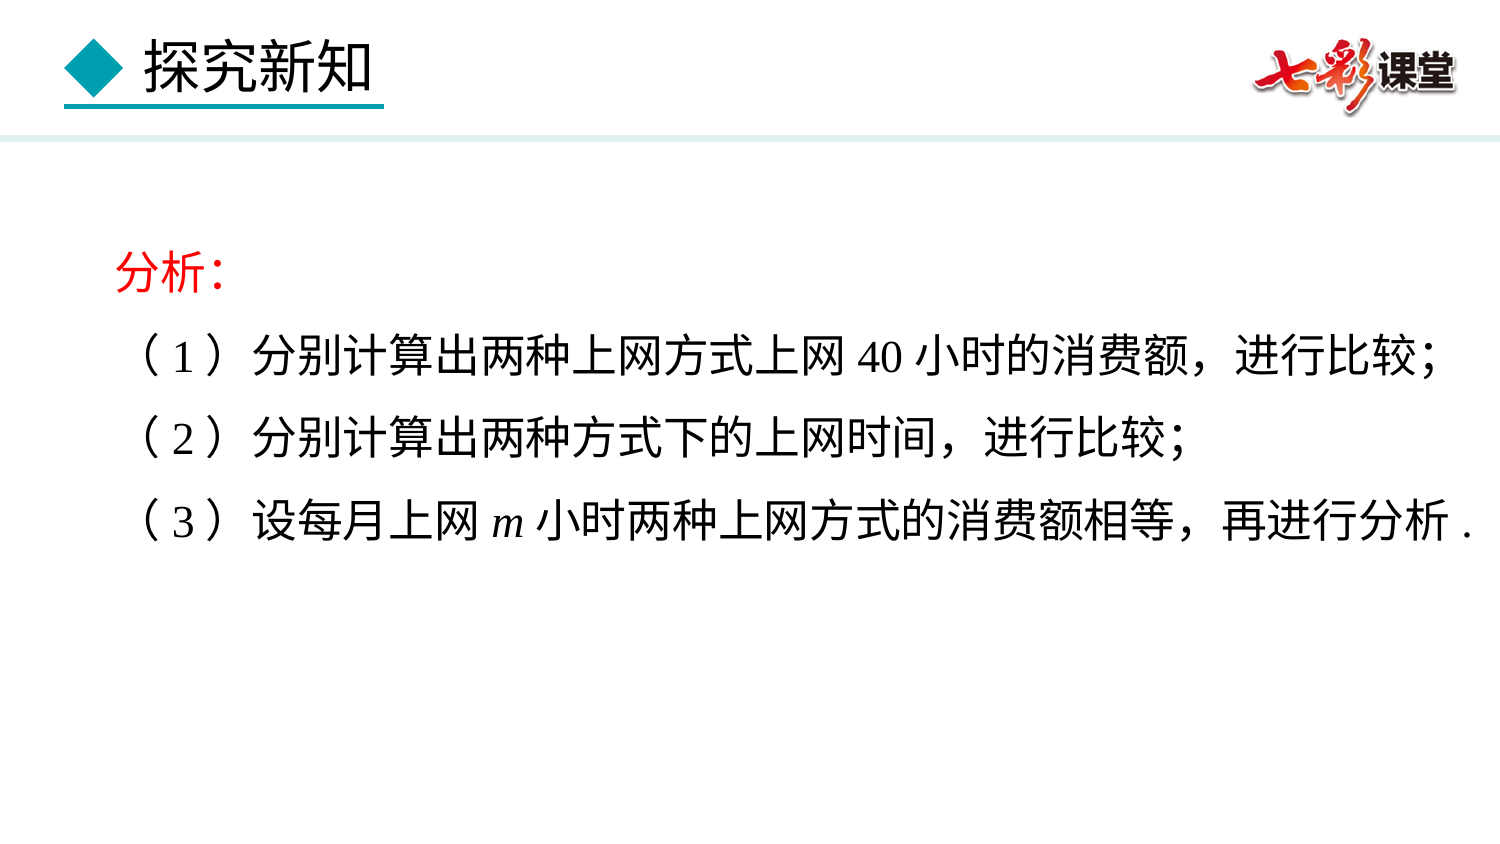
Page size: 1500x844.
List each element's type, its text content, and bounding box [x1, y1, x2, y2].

text_box 分析： （1）分别计算出两种上网方式上网40小时的消费额，进行比较； （2）分别计算出两种方式下的上网时间，进行比较； （3）设每月上网m小时两种上网方式的消费额相等，再进行分析. [100, 209, 1483, 554]
picture [1249, 32, 1461, 118]
